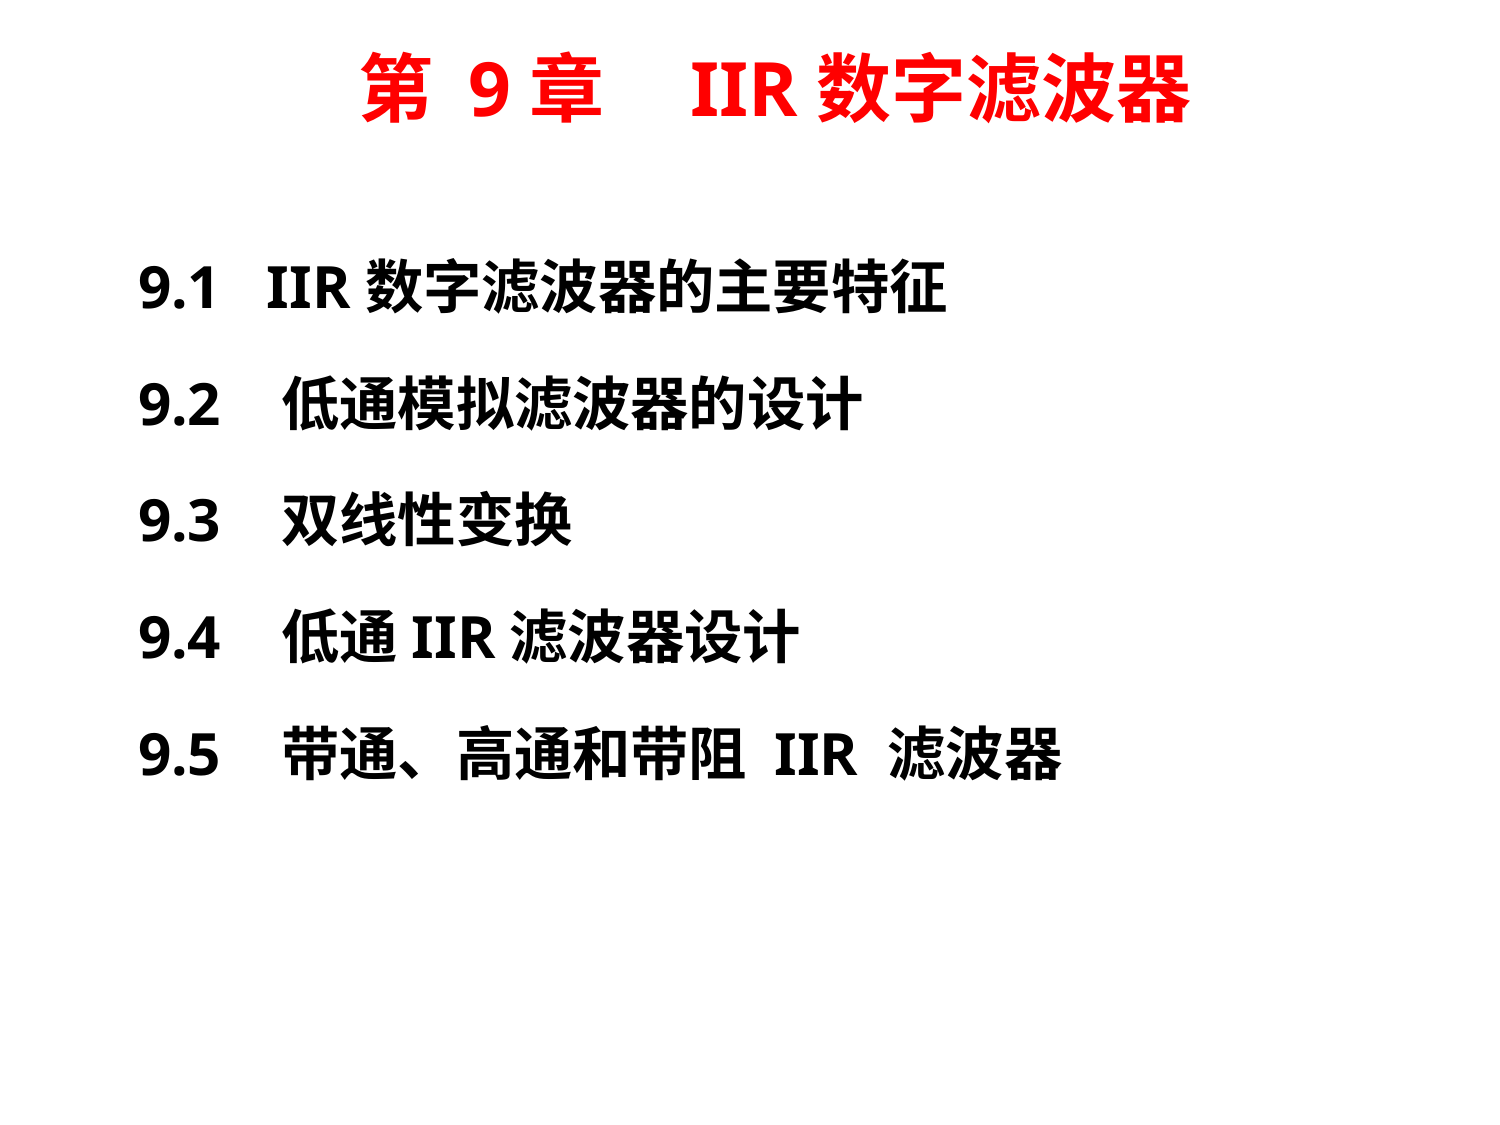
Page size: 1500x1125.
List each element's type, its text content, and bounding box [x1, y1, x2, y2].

list 9.1 IIR数字滤波器的主要特征 9.2 低通模拟滤波器的设计 9.3 双线性变换 9.4 低通IIR滤波器设计 9.5 带通、高通和带阻 IIR 滤波器 [123, 207, 1399, 1087]
title 第 9章 IIR数字滤波器 [99, 36, 1451, 138]
